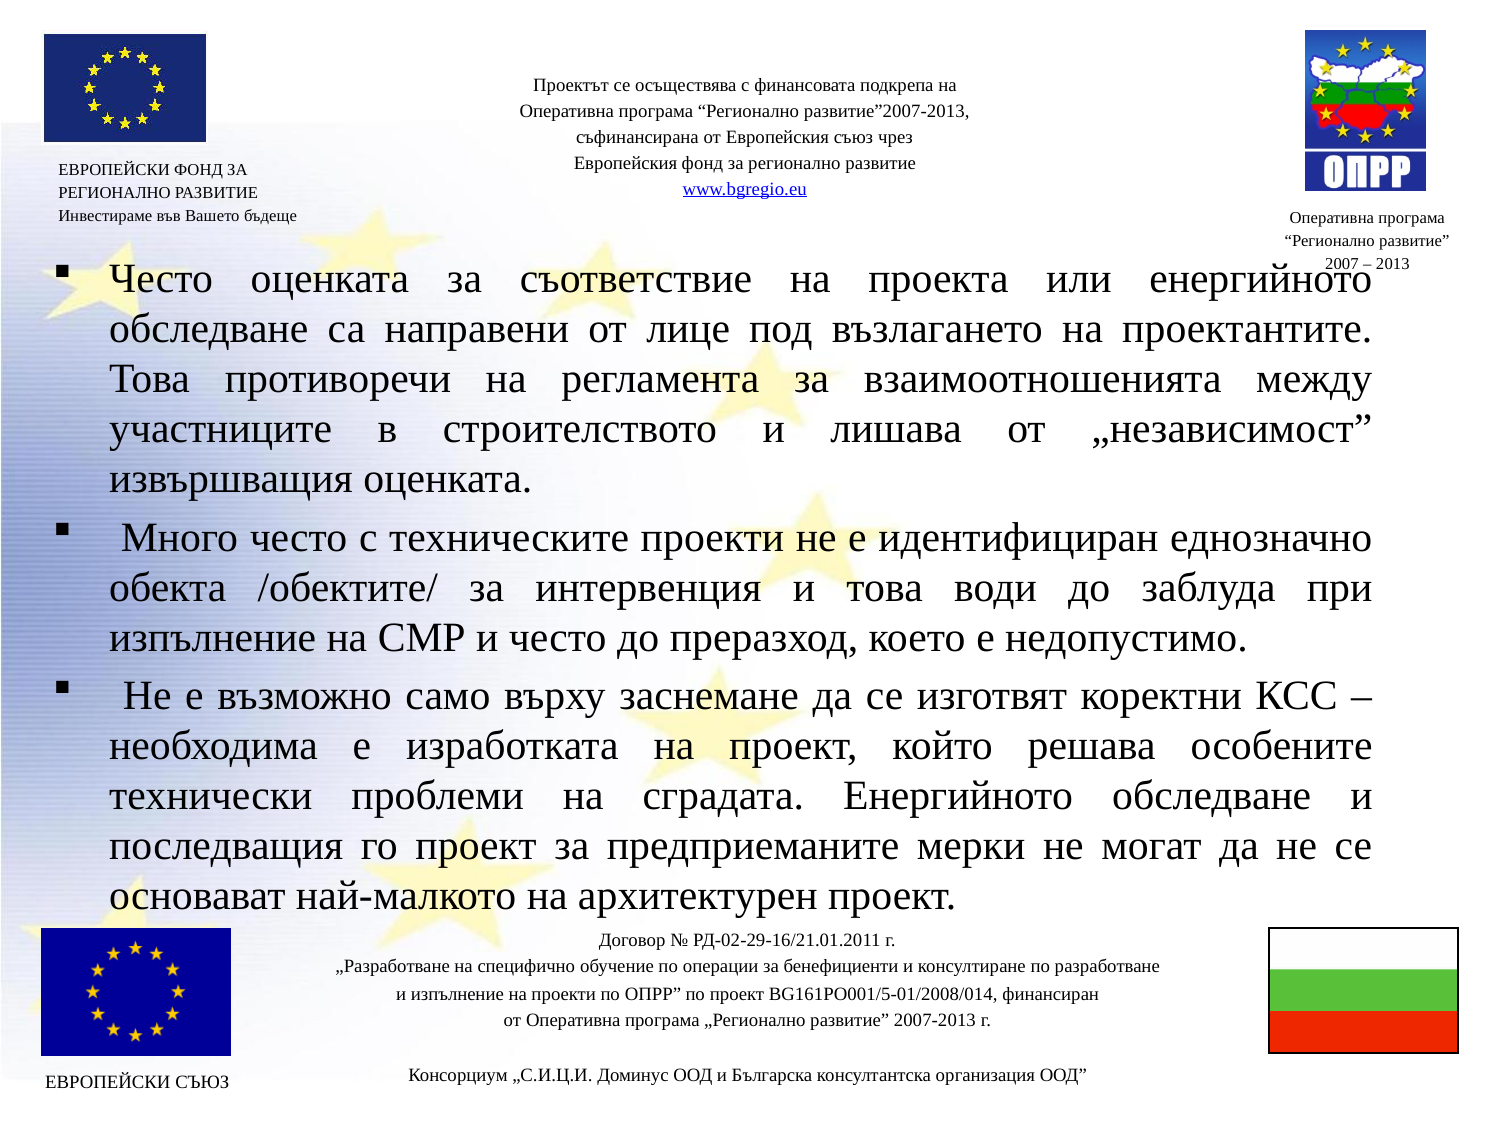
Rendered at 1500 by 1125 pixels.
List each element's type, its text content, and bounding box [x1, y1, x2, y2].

picture [0, 0, 1500, 1125]
list Често оценката за съответствие на проекта или енергийното обследване са направени от лице под възлагането на проектантите. Това противоречи на регламента за взаимоотношенията между участниците в строителството и лишава от „независимост” извършващия оценката. Много често с техническите проекти не е идентифициран еднозначно обекта /обектите/ за интервенция и това води до заблуда при изпълнение на СМР и често до преразход, което е недопустимо. Не е възможно само върху заснемане да се изготвят коректни КСС – необходима е изработката на проект, който решава особените технически проблеми на сградата. Енергийното обследване и последващия го проект за предприеманите мерки не могат да не се основават най-малкото на архитектурен проект. [37, 243, 1388, 951]
